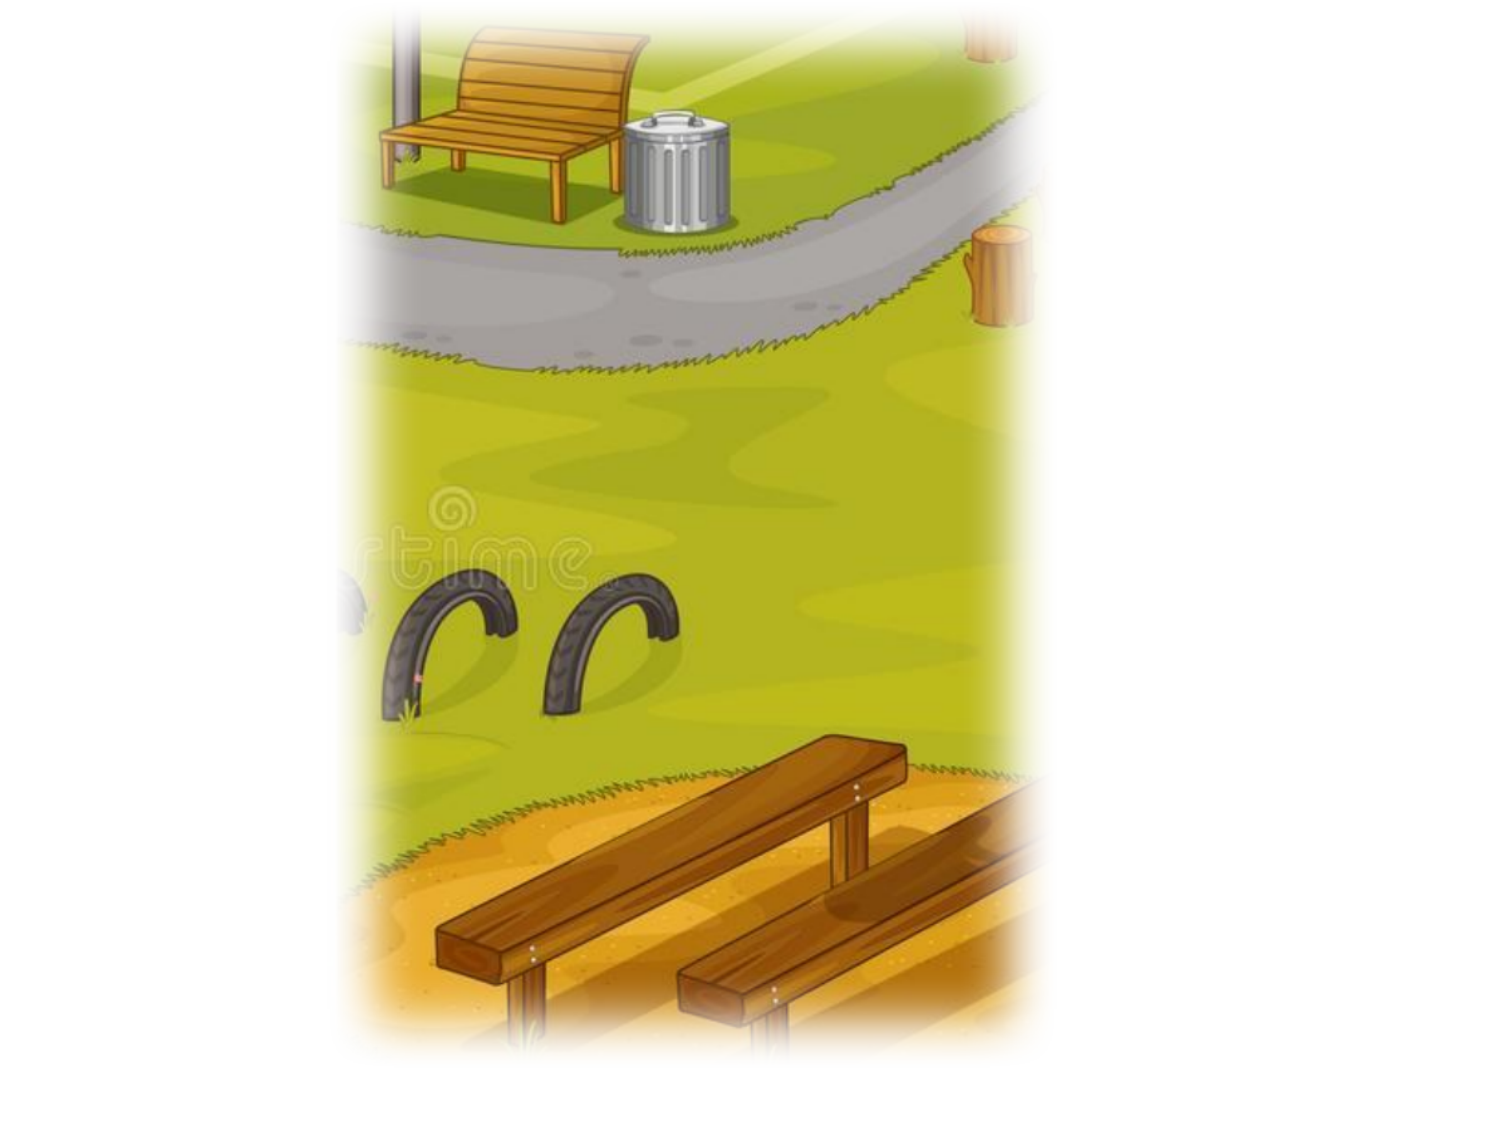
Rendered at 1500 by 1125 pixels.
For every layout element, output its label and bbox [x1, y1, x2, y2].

picture [324, 0, 1060, 1071]
